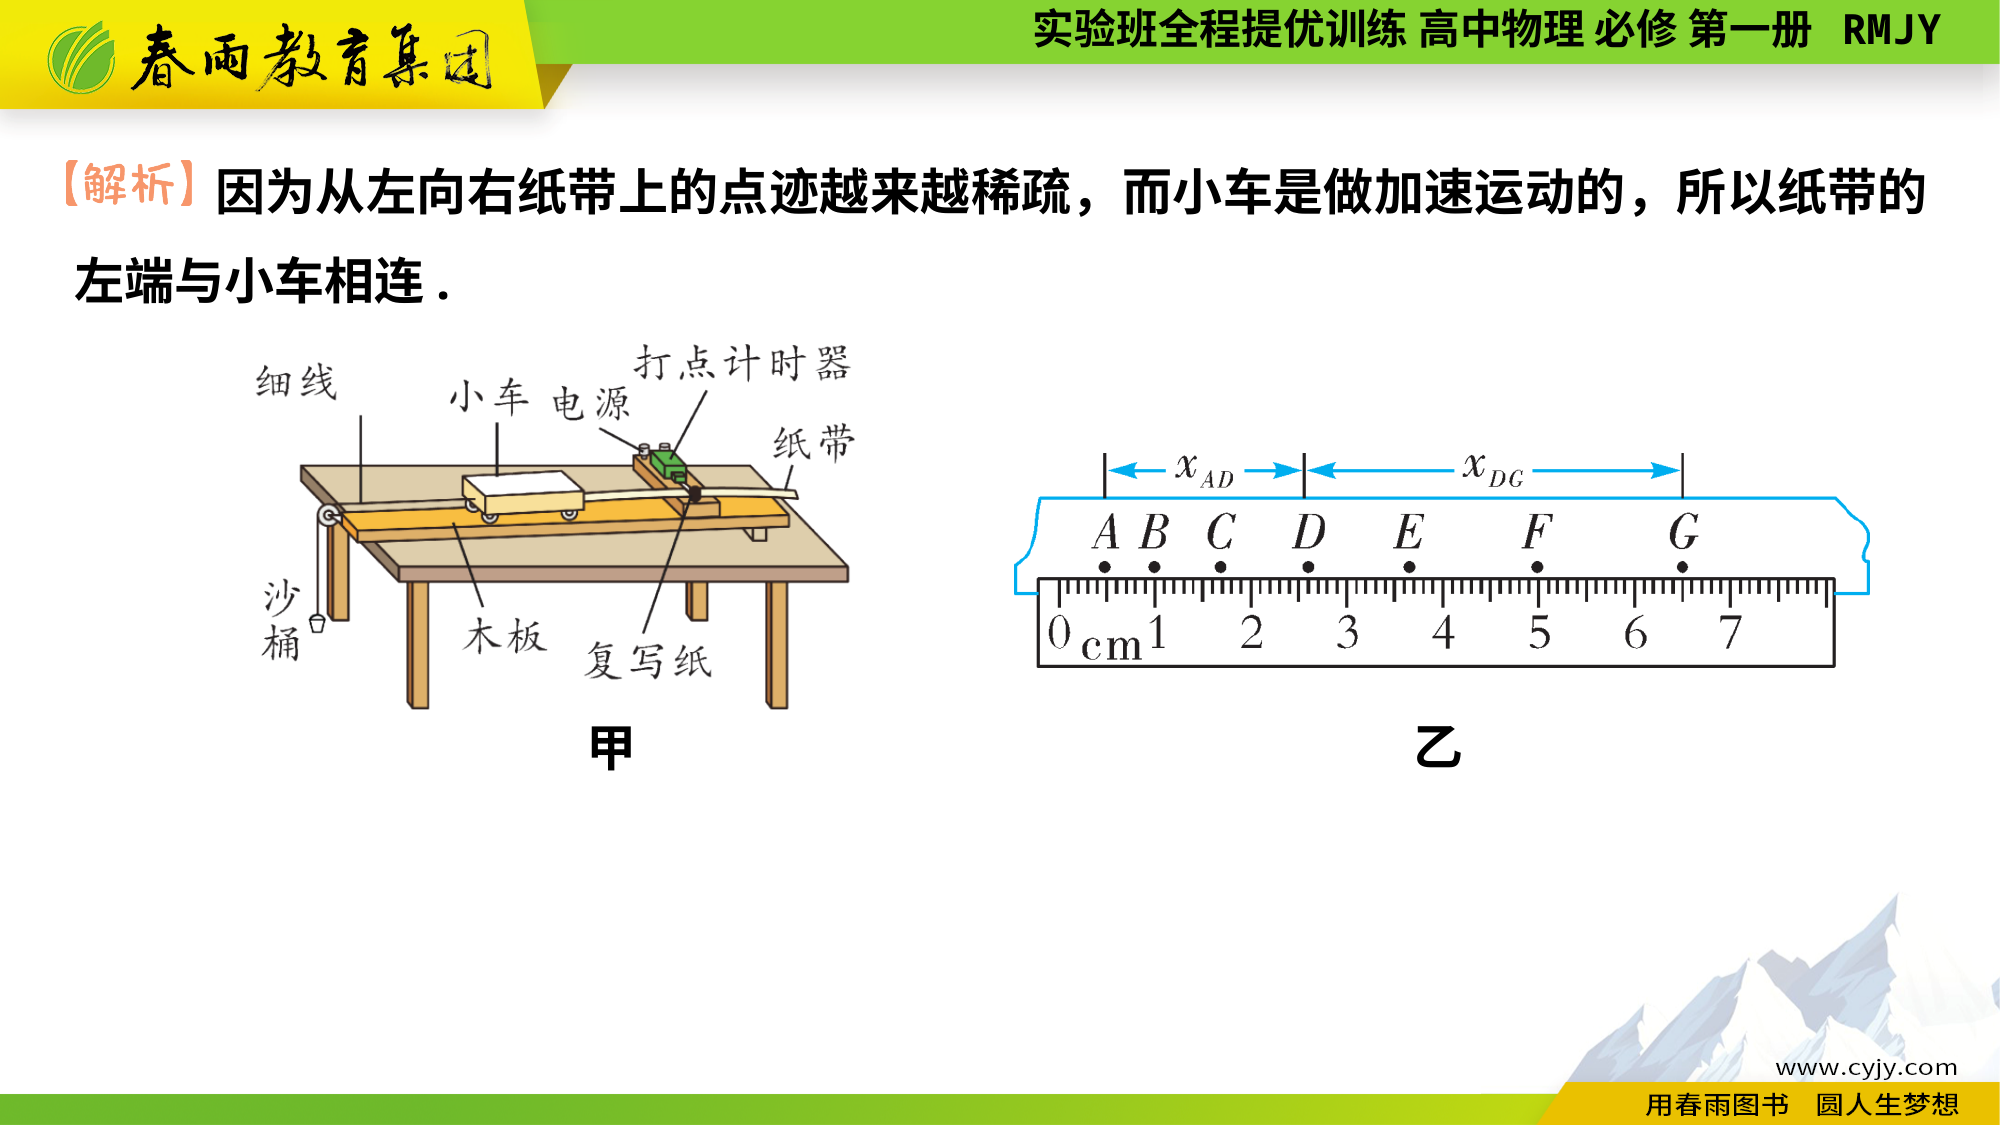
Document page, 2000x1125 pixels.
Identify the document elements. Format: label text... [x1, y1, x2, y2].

picture [0, 0, 2000, 1125]
text_box 甲 [558, 725, 665, 784]
list 因为从左向右纸带上的点迹越来越稀疏，而小车是做加速运动的，所以纸带的左端与小车相连. [59, 122, 1944, 308]
text_box 乙 [1398, 707, 1479, 783]
